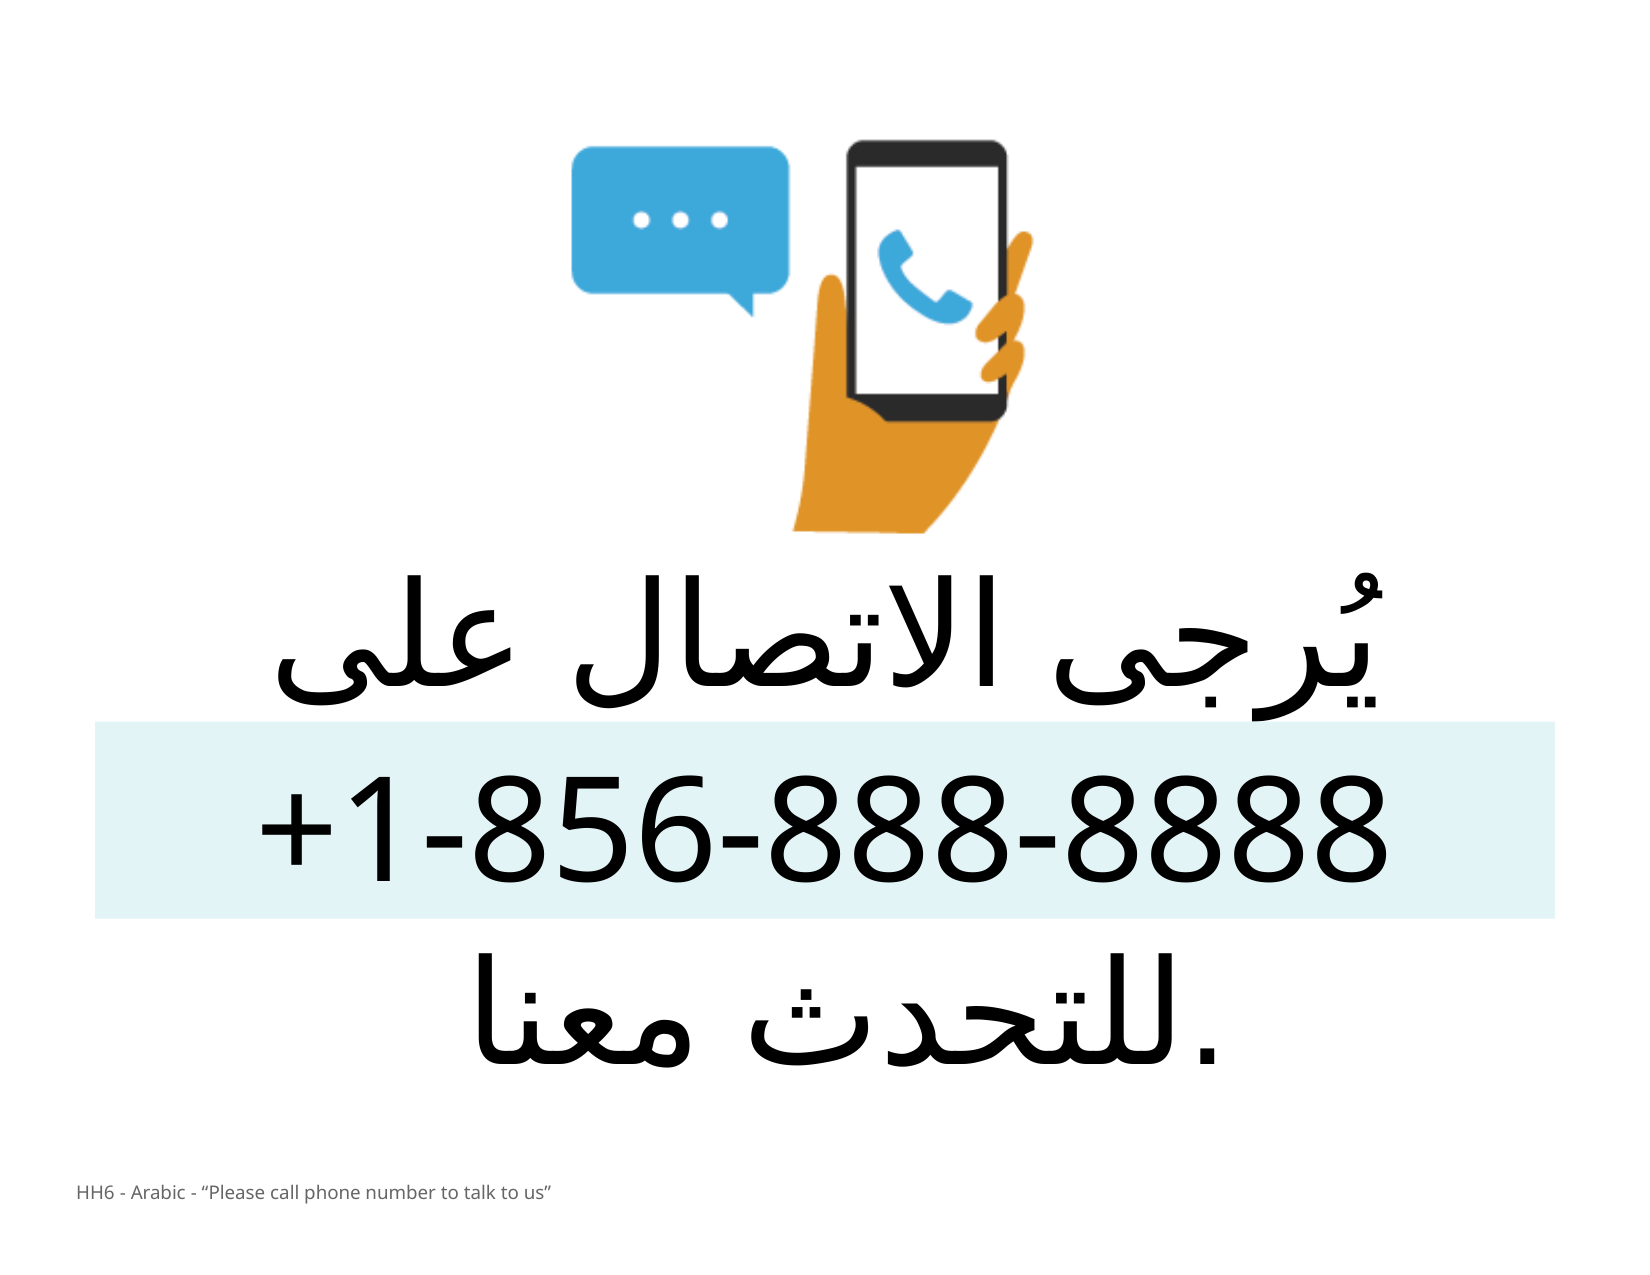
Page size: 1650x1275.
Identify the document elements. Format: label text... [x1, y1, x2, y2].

picture [519, 94, 1111, 556]
text_box +1-856-888-8888 [113, 720, 1537, 919]
